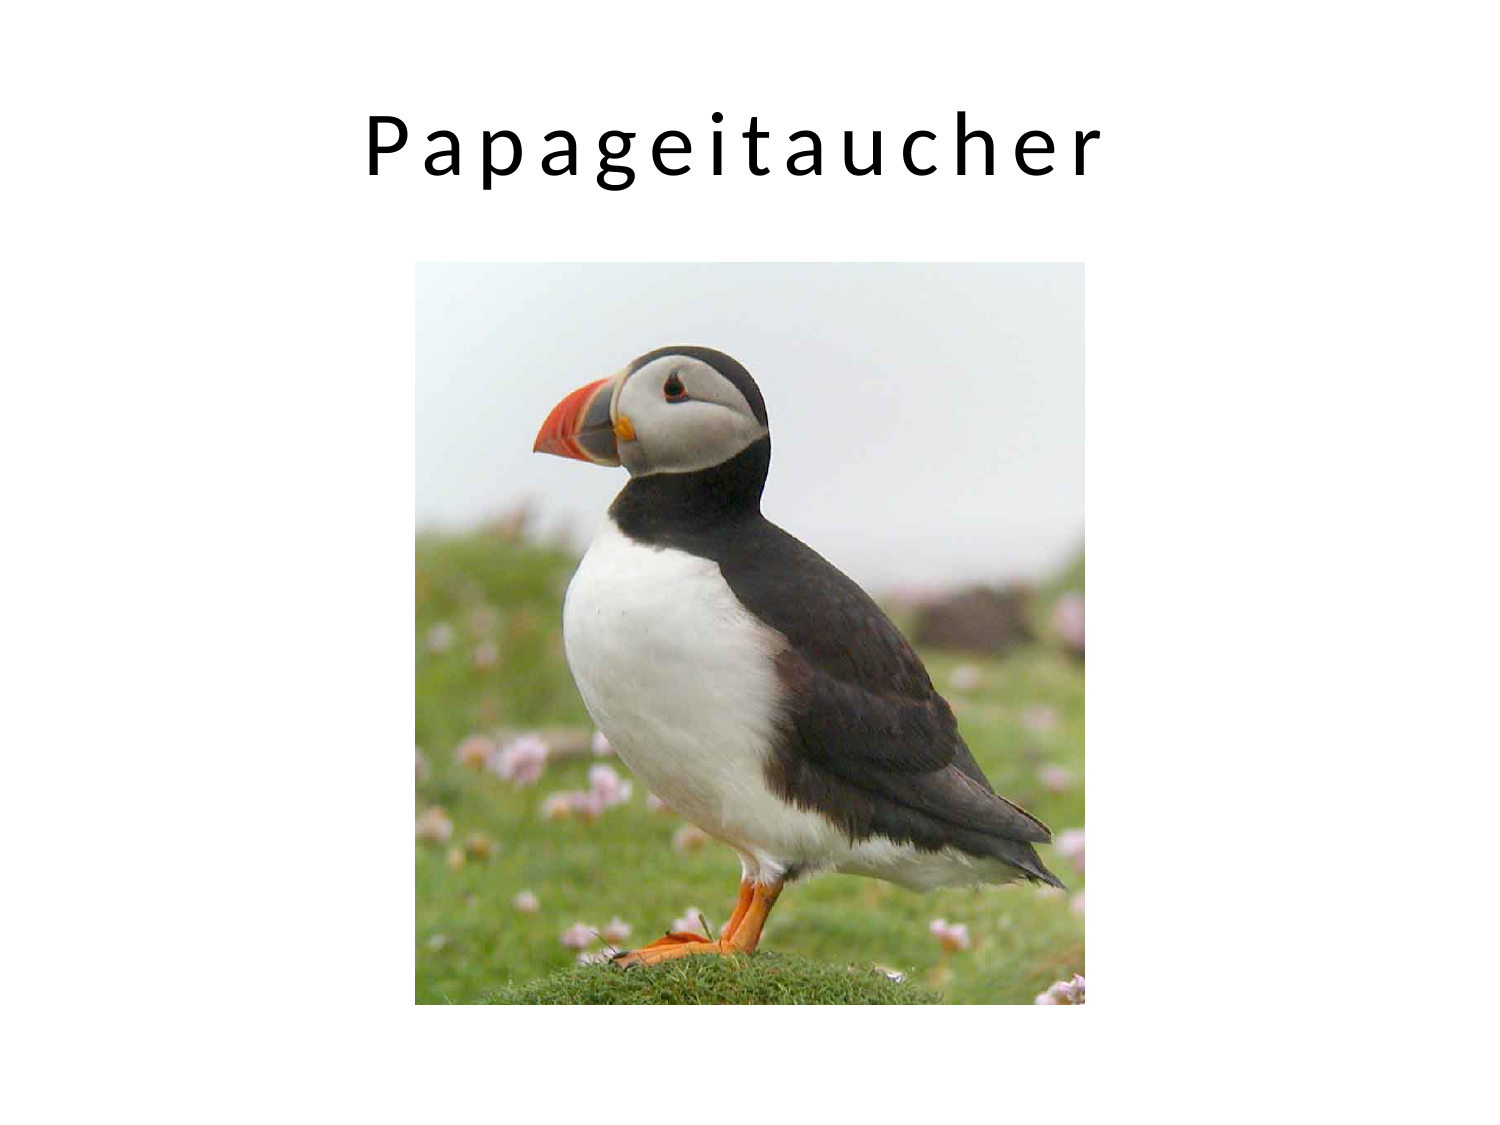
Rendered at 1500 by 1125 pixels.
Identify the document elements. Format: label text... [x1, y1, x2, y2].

title Papageitaucher [75, 45, 1425, 233]
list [415, 262, 1085, 1006]
